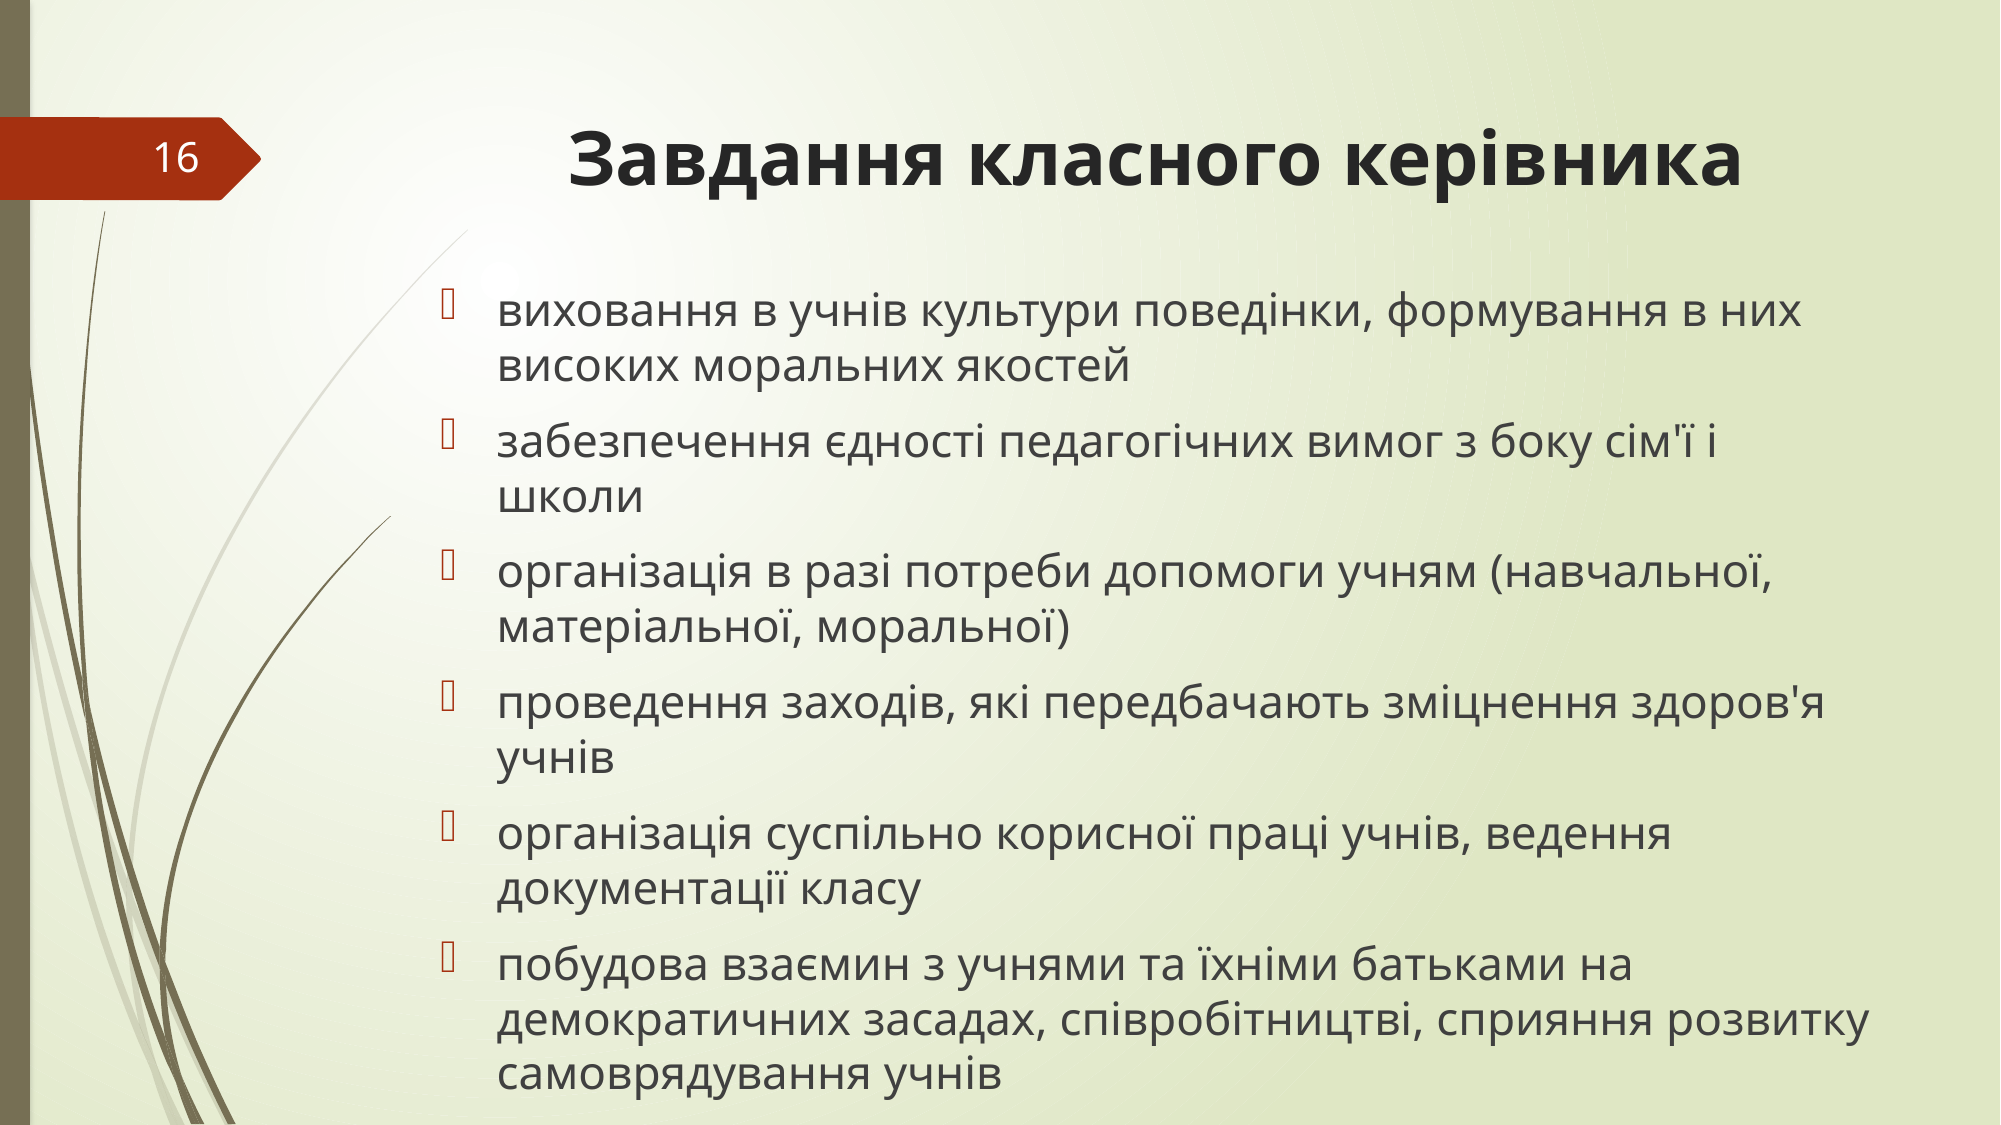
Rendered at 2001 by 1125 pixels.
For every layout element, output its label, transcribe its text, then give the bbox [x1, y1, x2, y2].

slide_number 16 [87, 129, 216, 190]
list виховання в учнів культури поведінки, формування в них високих моральних якостей забезпечення єдності педагогічних вимог з боку сім'ї і школи організація в разі потреби допомоги учням (навчальної, матеріальної, моральної) проведення заходів, які передбачають зміцнення здоров'я учнів організація суспільно корисної праці учнів, ведення документації класу побудова взаємин з учнями та їхніми батьками на демократичних засадах, співробітництві, сприяння розвитку самоврядування учнів [425, 273, 1888, 1107]
title Завдання класного керівника [425, 102, 1888, 273]
